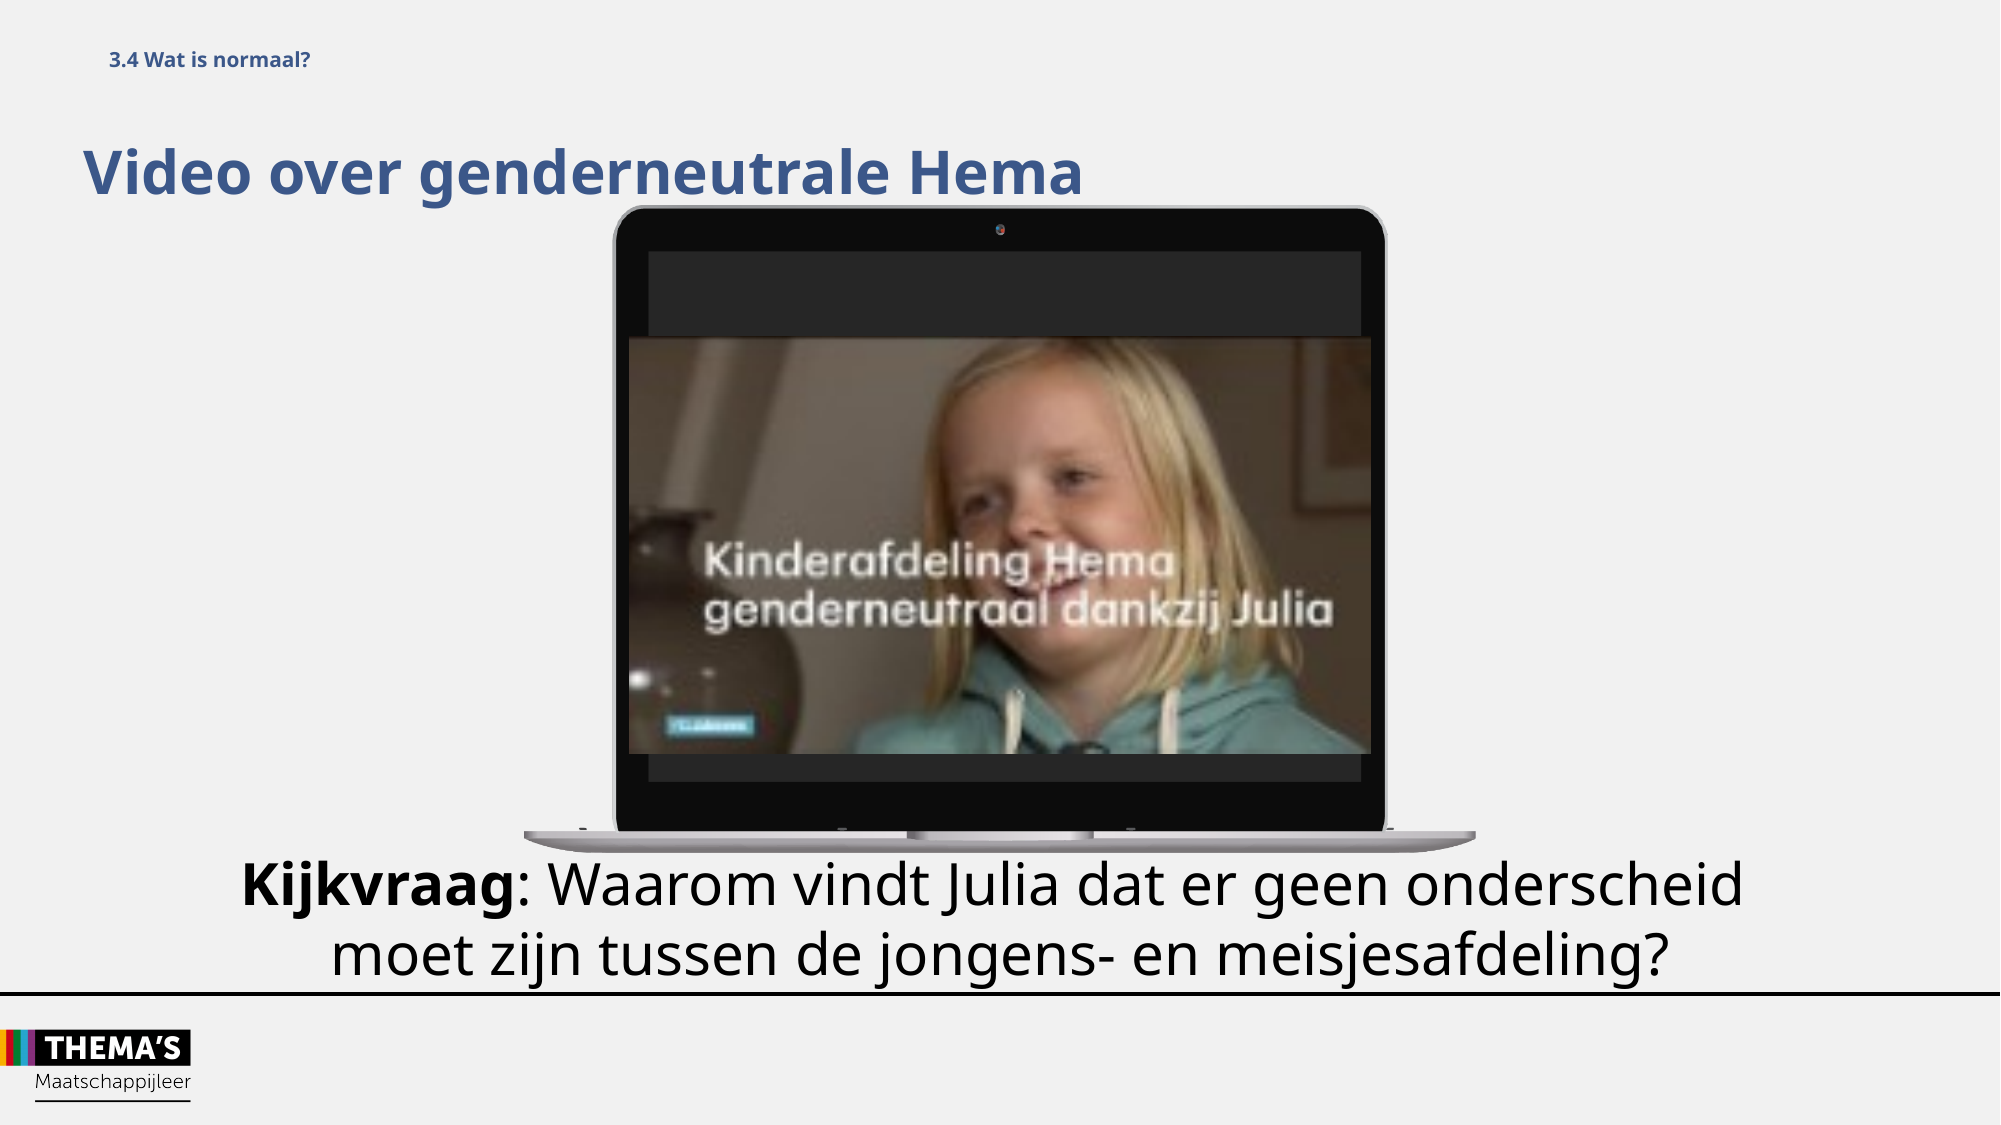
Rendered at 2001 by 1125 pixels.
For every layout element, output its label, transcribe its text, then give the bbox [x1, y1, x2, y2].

text_box Kijkvraag: Waarom vindt Julia dat er geen onderscheid moet zijn tussen de jongens- en meisjesafdeling? [225, 839, 1775, 995]
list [628, 335, 1371, 755]
picture [0, 993, 203, 1125]
list 3.4 Wat is normaal? [94, 33, 941, 88]
picture [524, 225, 1476, 839]
text_box Video over genderneutrale Hema [68, 134, 1854, 225]
